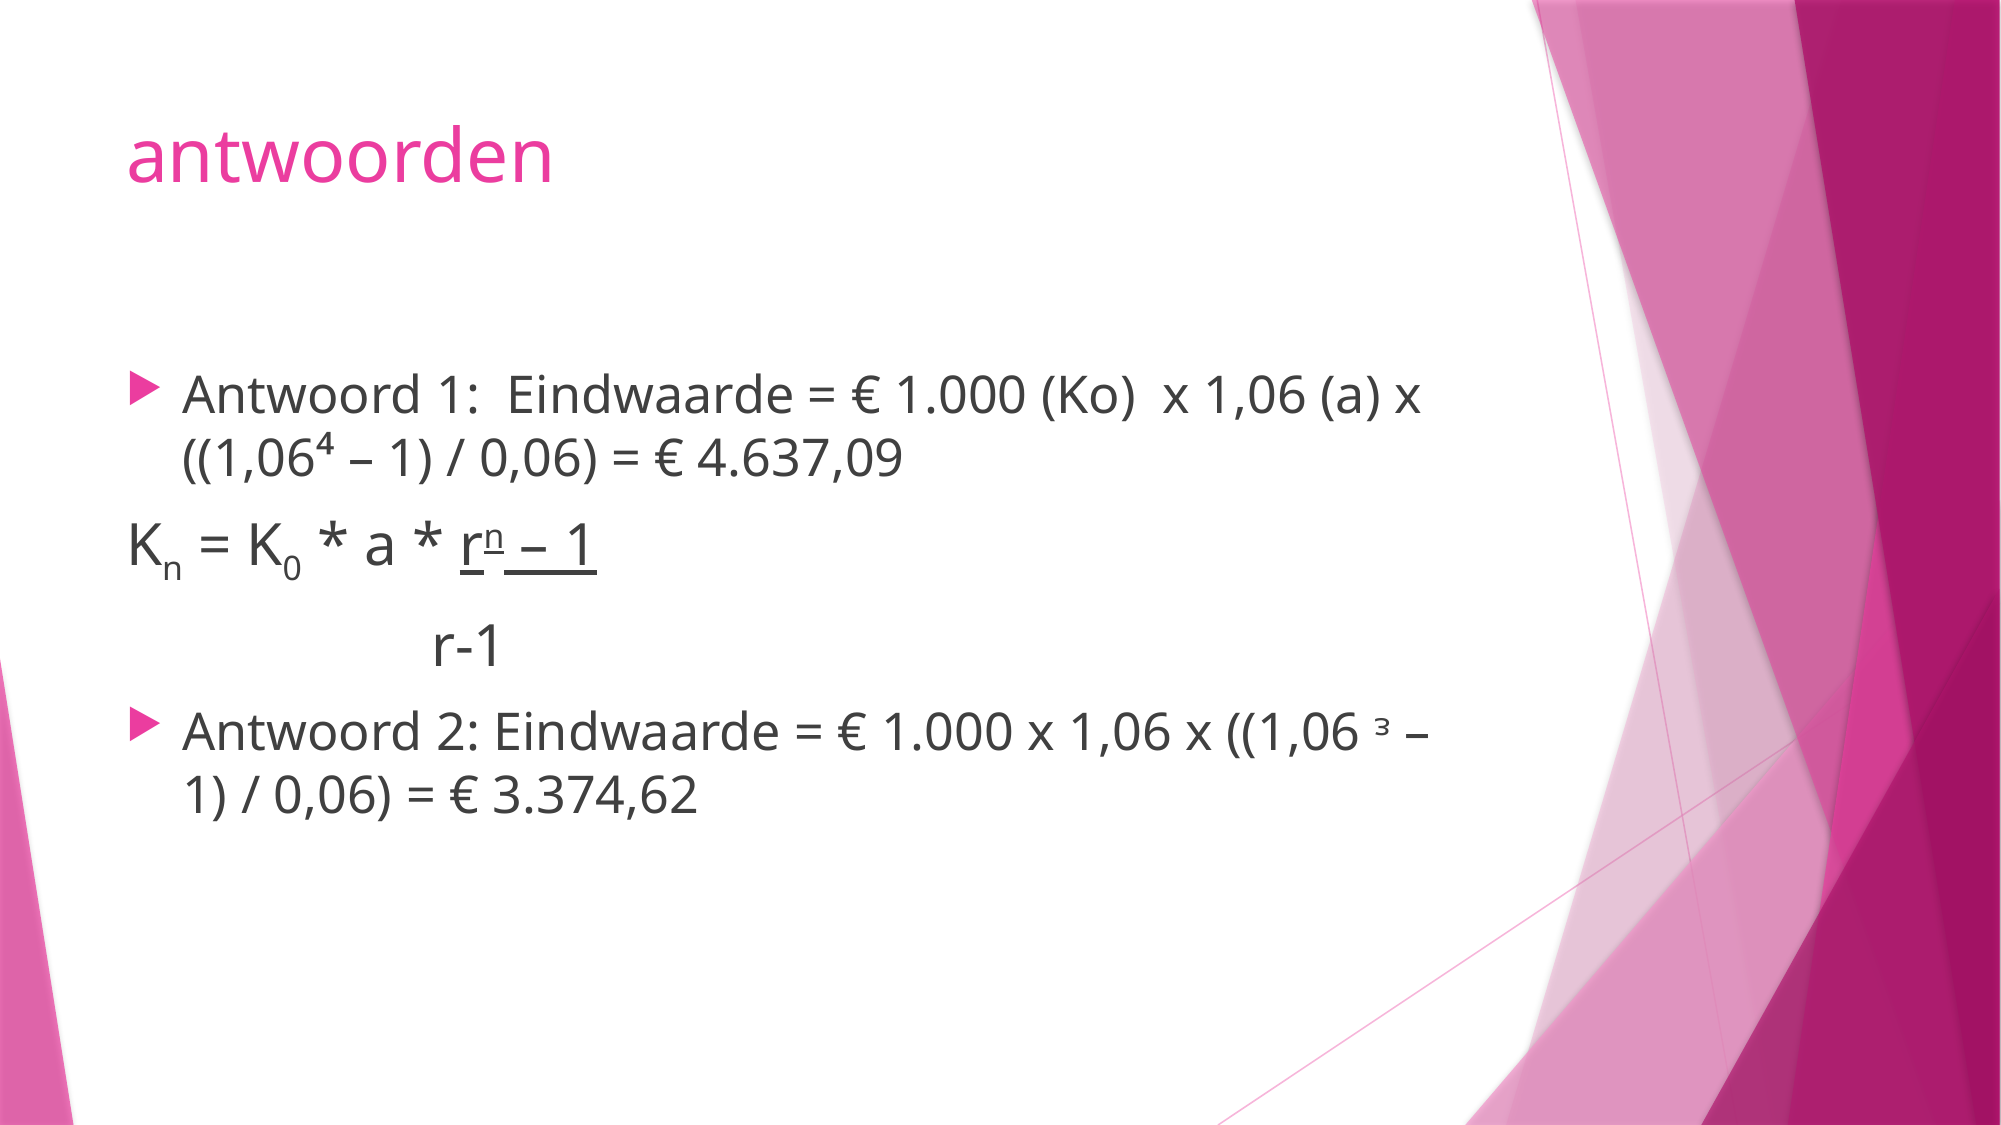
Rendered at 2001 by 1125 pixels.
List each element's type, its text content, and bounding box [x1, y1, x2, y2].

list Antwoord 1: Eindwaarde = € 1.000 (Ko) x 1,06 (a) x ((1,06⁴ – 1) / 0,06) = € 4.637,09 Kn = K0 * a * rn – 1 r-1 Antwoord 2: Eindwaarde = € 1.000 x 1,06 x ((1,06 ᵌ – 1) / 0,06) = € 3.374,62 [111, 354, 1522, 992]
title antwoorden [111, 99, 1522, 317]
